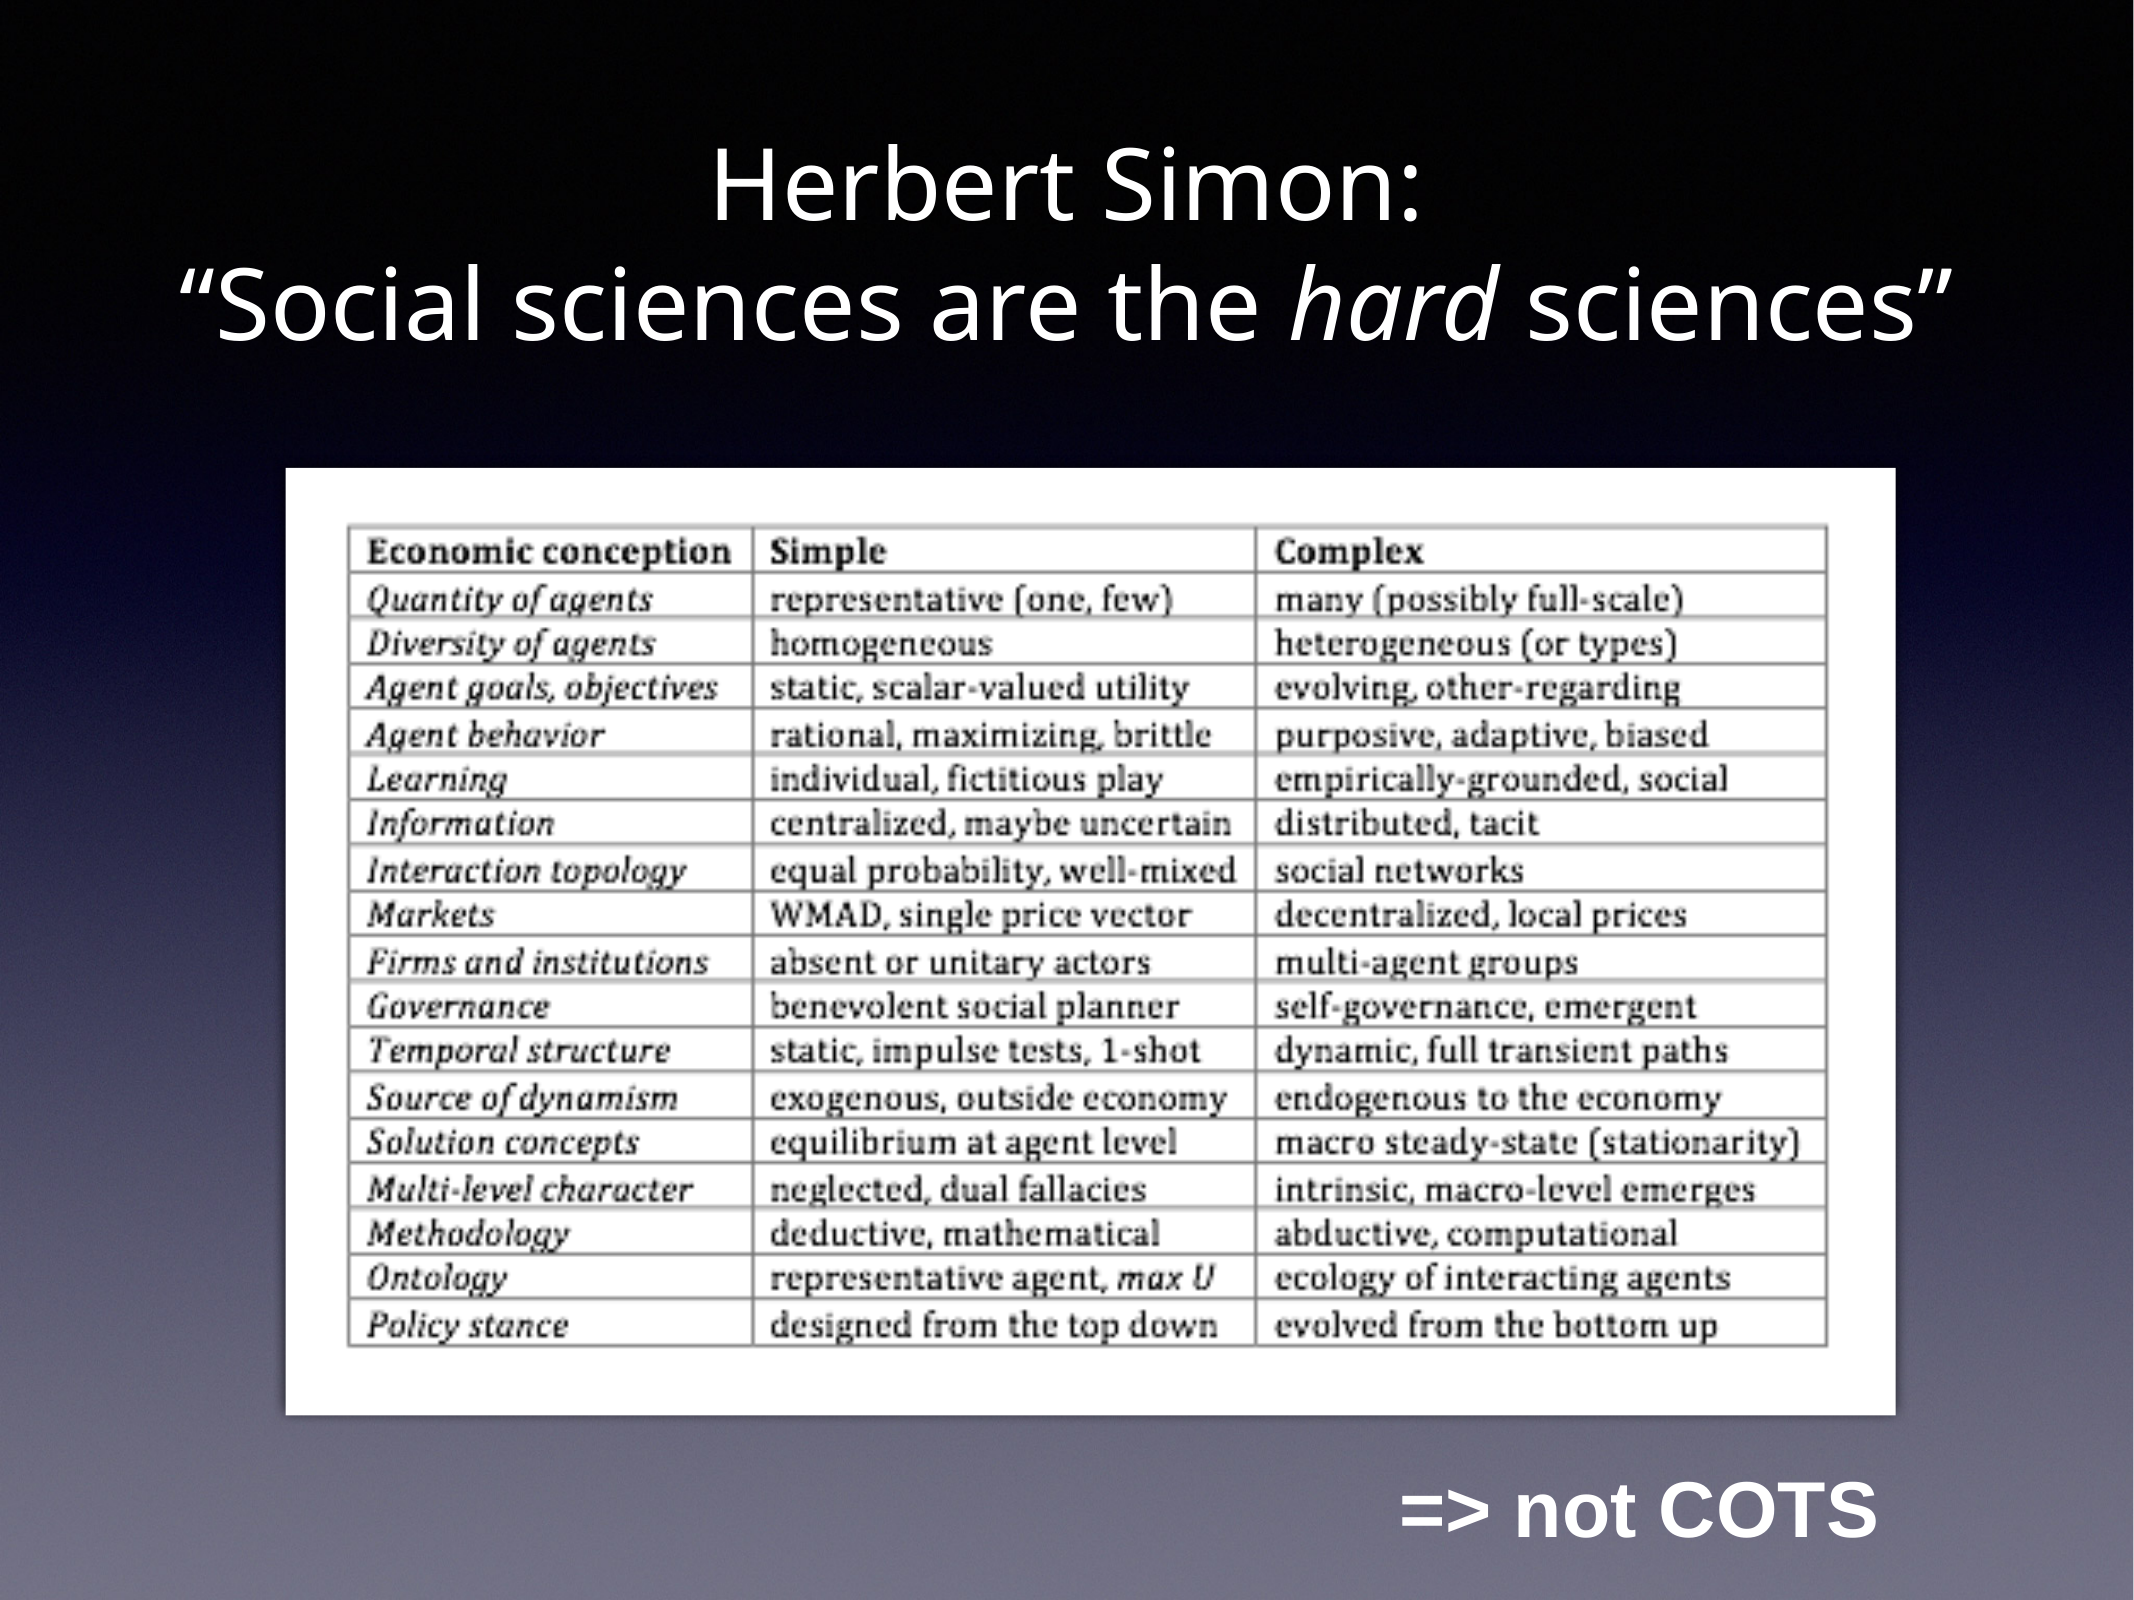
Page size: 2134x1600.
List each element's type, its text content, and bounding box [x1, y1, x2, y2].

title Herbert Simon: “Social sciences are the hard sciences” [155, 66, 1978, 416]
text_box [285, 467, 1896, 1416]
text_box => not COTS [1390, 1450, 1889, 1562]
picture [0, 0, 2134, 1600]
